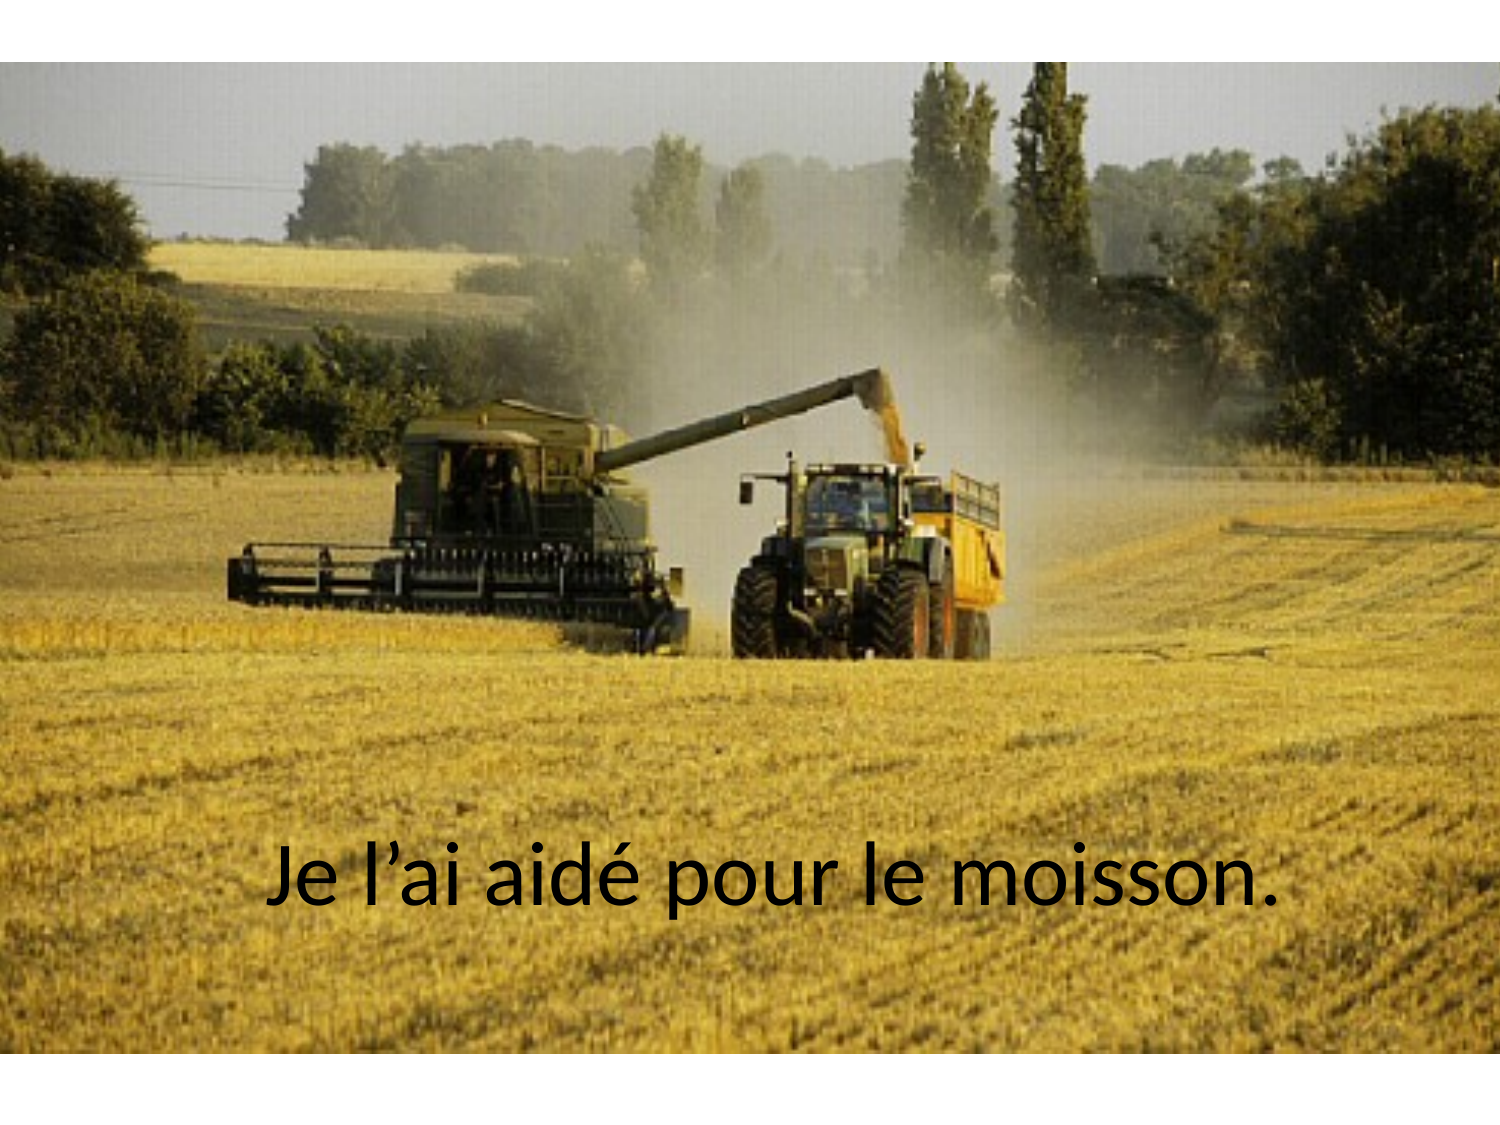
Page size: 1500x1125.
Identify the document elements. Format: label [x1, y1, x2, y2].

picture [0, 62, 1500, 1055]
